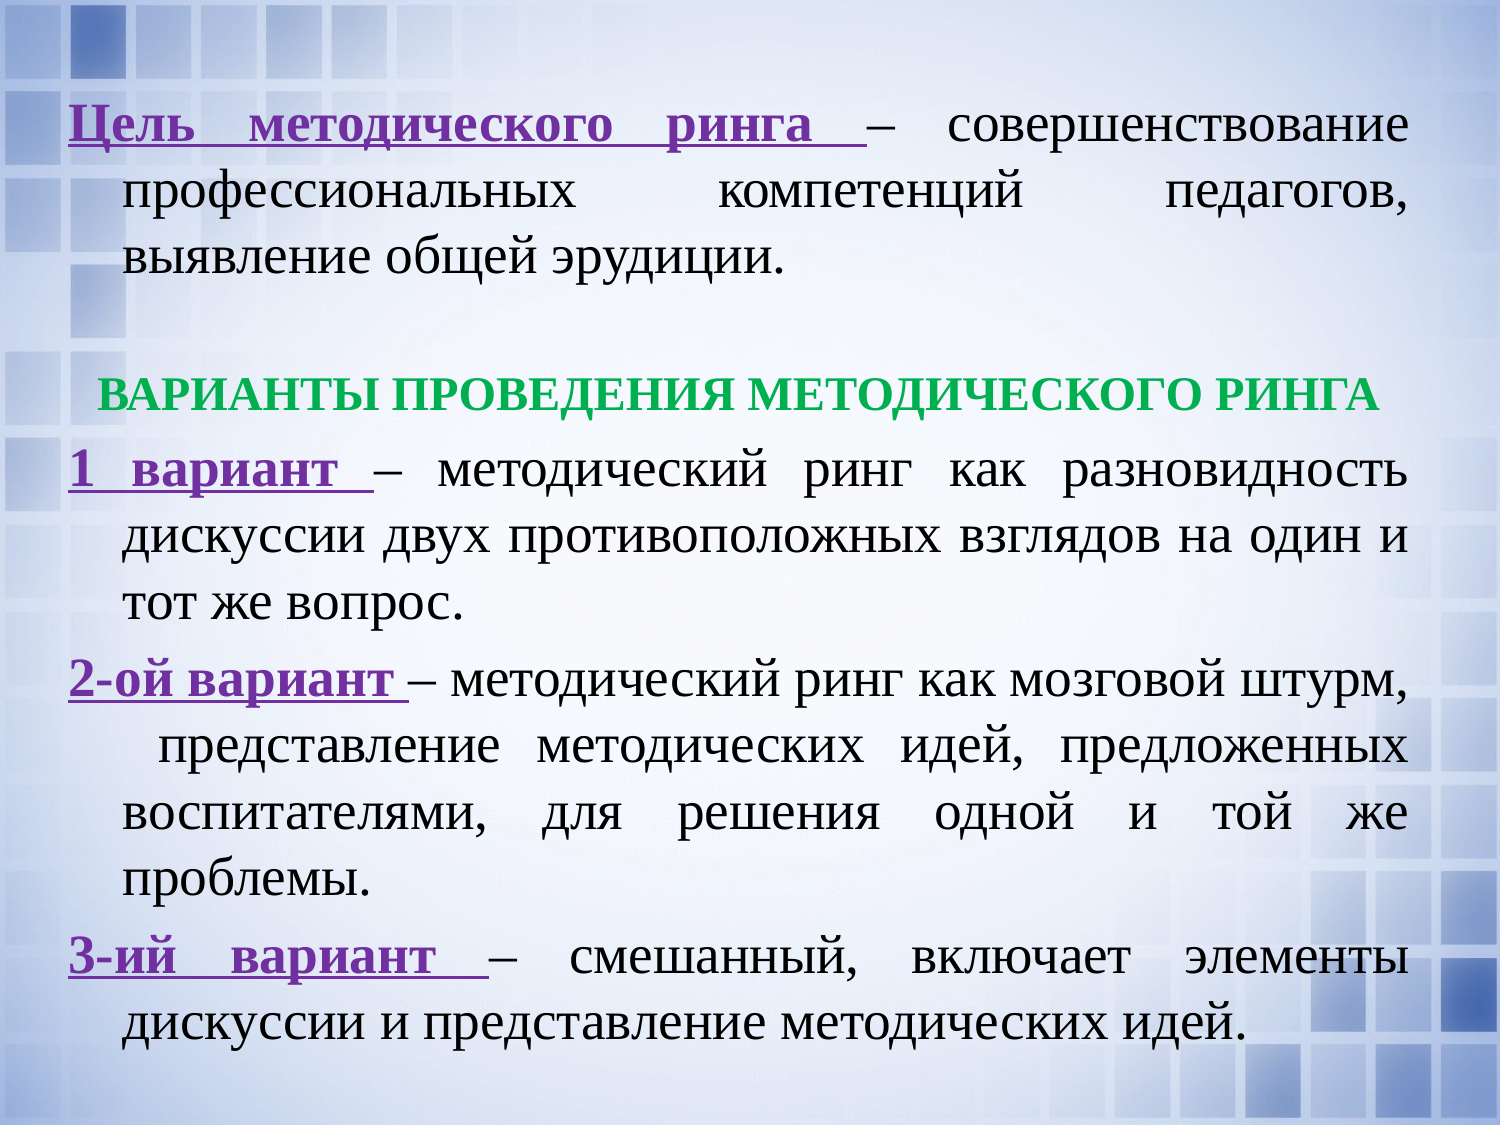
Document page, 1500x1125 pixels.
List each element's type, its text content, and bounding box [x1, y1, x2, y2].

picture [0, 0, 1500, 1125]
list Цель методического ринга – совершенствование профессиональных компетенций педагогов, выявление общей эрудиции. ВАРИАНТЫ ПРОВЕДЕНИЯ МЕТОДИЧЕСКОГО РИНГА 1 вариант – методический ринг как разновидность дискуссии двух противоположных взглядов на один и тот же вопрос. 2-ой вариант – методический ринг как мозговой штурм, представление методических идей, предложенных воспитателями, для решения одной и той же проблемы. 3-ий вариант – смешанный, включает элементы дискуссии и представление методических идей. [53, 78, 1425, 1059]
